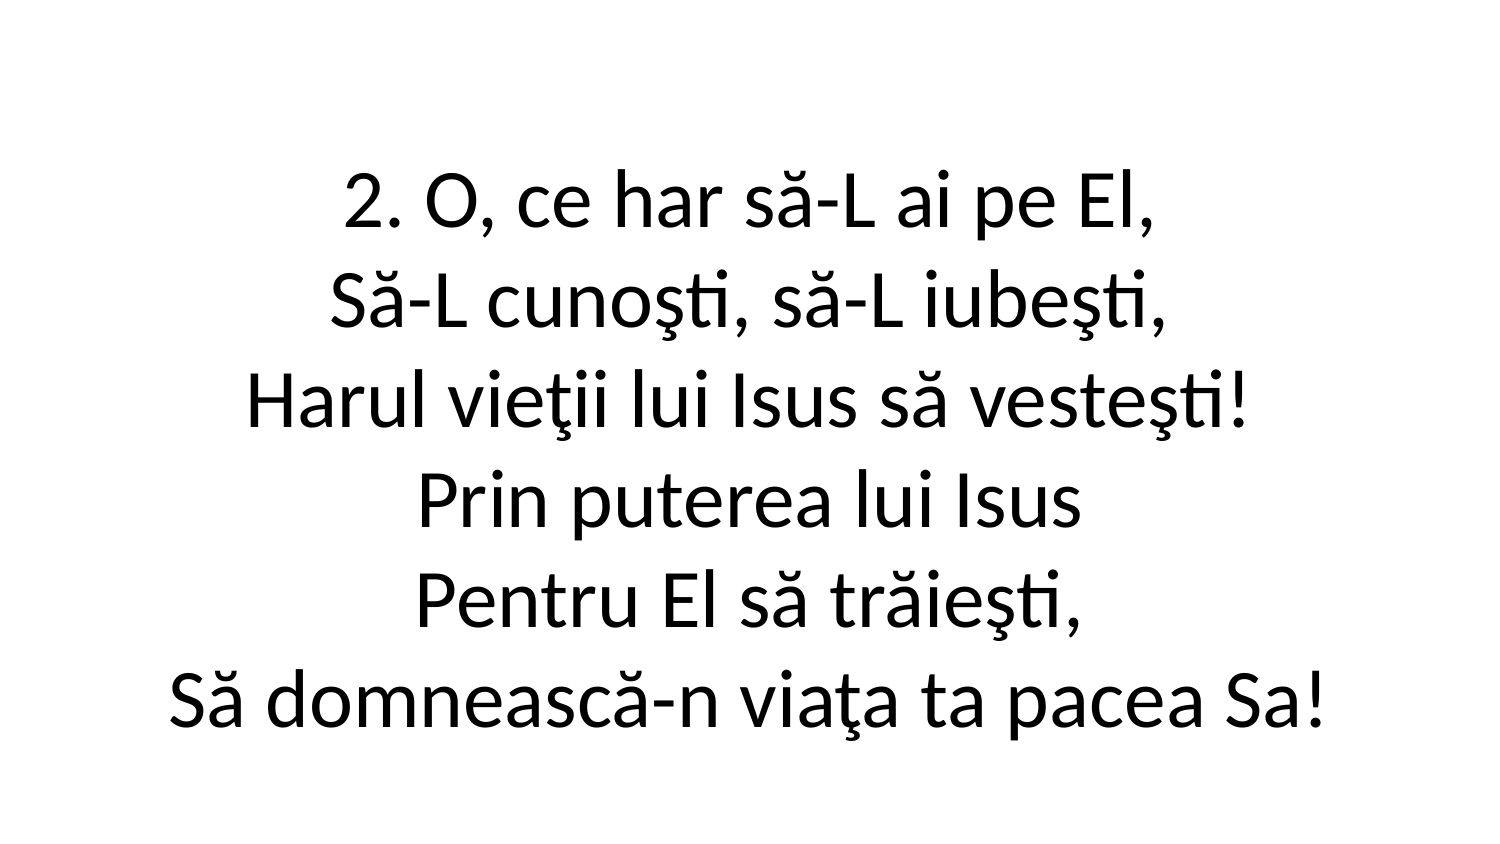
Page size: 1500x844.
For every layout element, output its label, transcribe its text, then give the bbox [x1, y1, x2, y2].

text_box 2. O, ce har să-L ai pe El, Să-L cunoşti, să-L iubeşti, Harul vieţii lui Isus să vesteşti! Prin puterea lui Isus Pentru El să trăieşti, Să domnească-n viaţa ta pacea Sa! [153, 92, 1347, 752]
